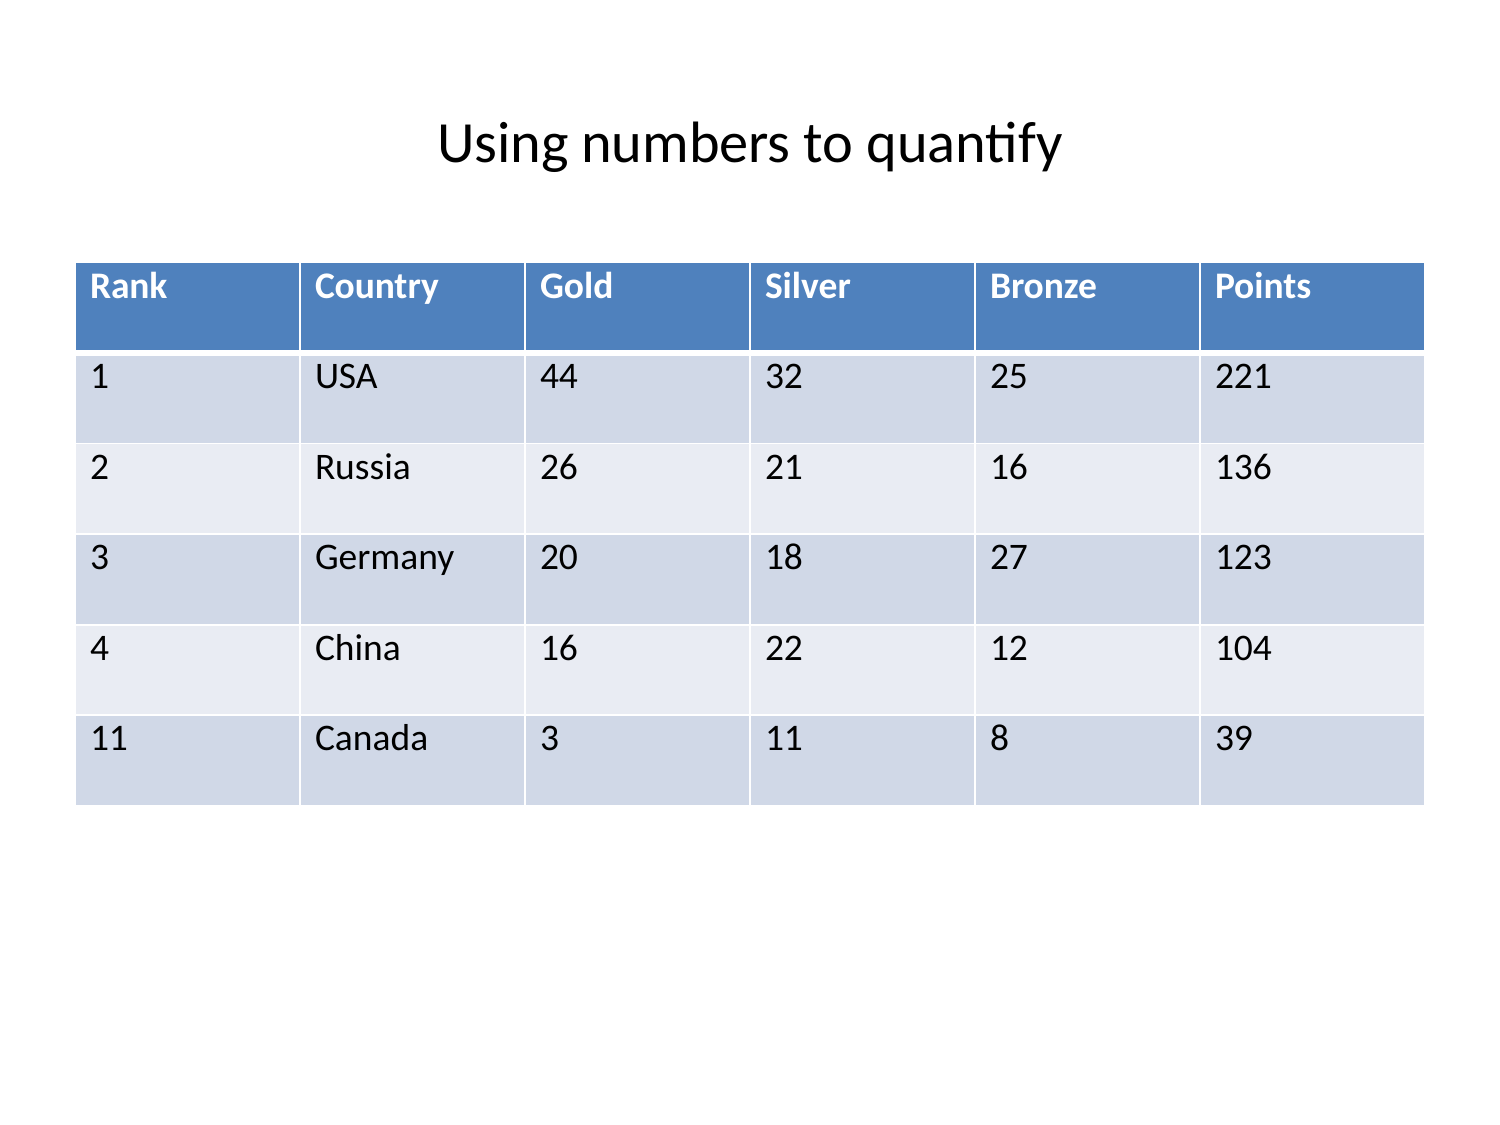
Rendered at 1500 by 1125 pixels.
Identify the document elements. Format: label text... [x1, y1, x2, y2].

table_cell 16 [526, 626, 749, 714]
table_cell 2 [76, 444, 299, 533]
table_cell 1 [76, 356, 299, 443]
table_cell 21 [751, 444, 974, 533]
table_cell 26 [526, 444, 749, 533]
table_cell Canada [301, 716, 524, 805]
table_cell 18 [751, 535, 974, 624]
table_cell 12 [976, 626, 1199, 714]
table_cell China [301, 626, 524, 714]
title Using numbers to quantify [75, 45, 1425, 233]
table_header Bronze [976, 263, 1199, 350]
table_cell 8 [976, 716, 1199, 805]
table_cell 4 [76, 626, 299, 714]
table_header Silver [751, 263, 974, 350]
table_cell 22 [751, 626, 974, 714]
table_cell Russia [301, 444, 524, 533]
table_cell 39 [1201, 716, 1424, 805]
table_cell 27 [976, 535, 1199, 624]
table_cell 32 [751, 356, 974, 443]
table_cell 136 [1201, 444, 1424, 533]
table_cell 11 [76, 716, 299, 805]
table_cell 16 [976, 444, 1199, 533]
table_cell 3 [76, 535, 299, 624]
table_header Country [301, 263, 524, 350]
table_cell 20 [526, 535, 749, 624]
table_cell 25 [976, 356, 1199, 443]
table_cell USA [301, 356, 524, 443]
table_cell 104 [1201, 626, 1424, 714]
table_header Rank [76, 263, 299, 350]
table_cell 3 [526, 716, 749, 805]
table_header Gold [526, 263, 749, 350]
table_cell 221 [1201, 356, 1424, 443]
table_cell 11 [751, 716, 974, 805]
table_cell Germany [301, 535, 524, 624]
table_cell 123 [1201, 535, 1424, 624]
table_cell 44 [526, 356, 749, 443]
table_header Points [1201, 263, 1424, 350]
